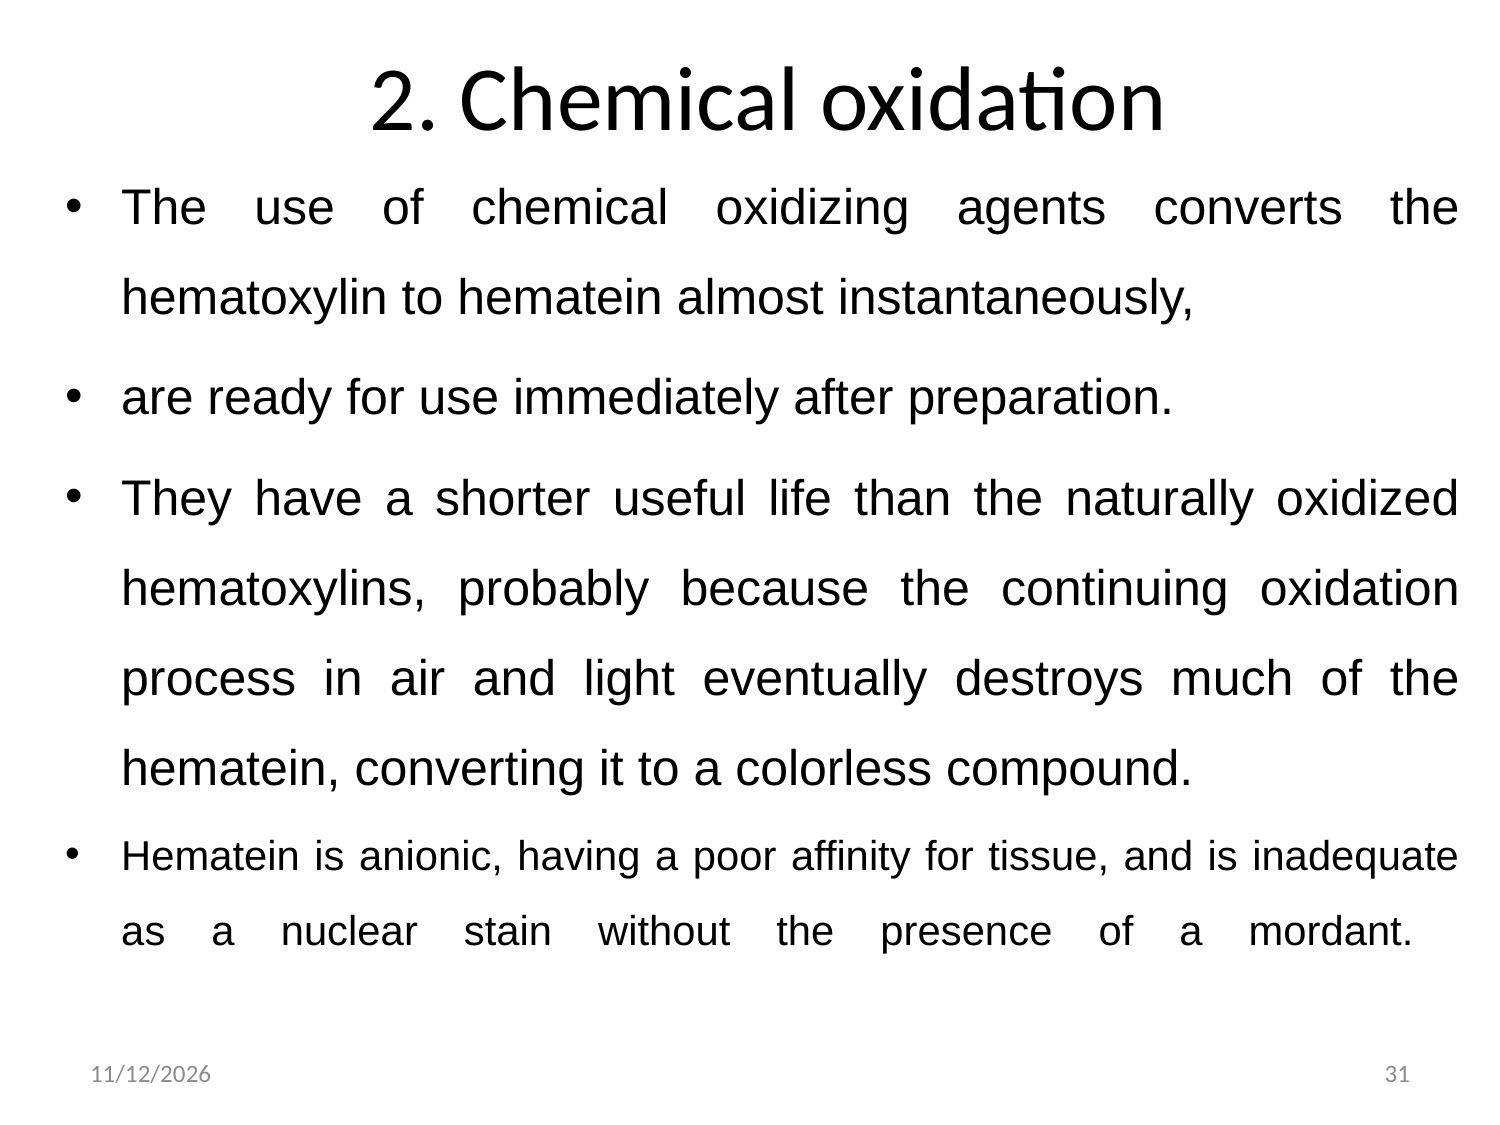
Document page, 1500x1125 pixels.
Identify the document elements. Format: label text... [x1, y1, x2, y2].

title 2. Chemical oxidation [93, 0, 1444, 137]
list The use of chemical oxidizing agents converts the hematoxylin to hematein almost instantaneously, are ready for use immediately after preparation. They have a shorter useful life than the naturally oxidized hematoxylins, probably because the continuing oxidation process in air and light eventually destroys much of the hematein, converting it to a colorless compound. Hematein is anionic, having a poor affinity for tissue, and is inadequate as a nuclear stain without the presence of a mordant. [50, 137, 1475, 1043]
slide_number 31 [1074, 1042, 1425, 1103]
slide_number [75, 1042, 425, 1103]
